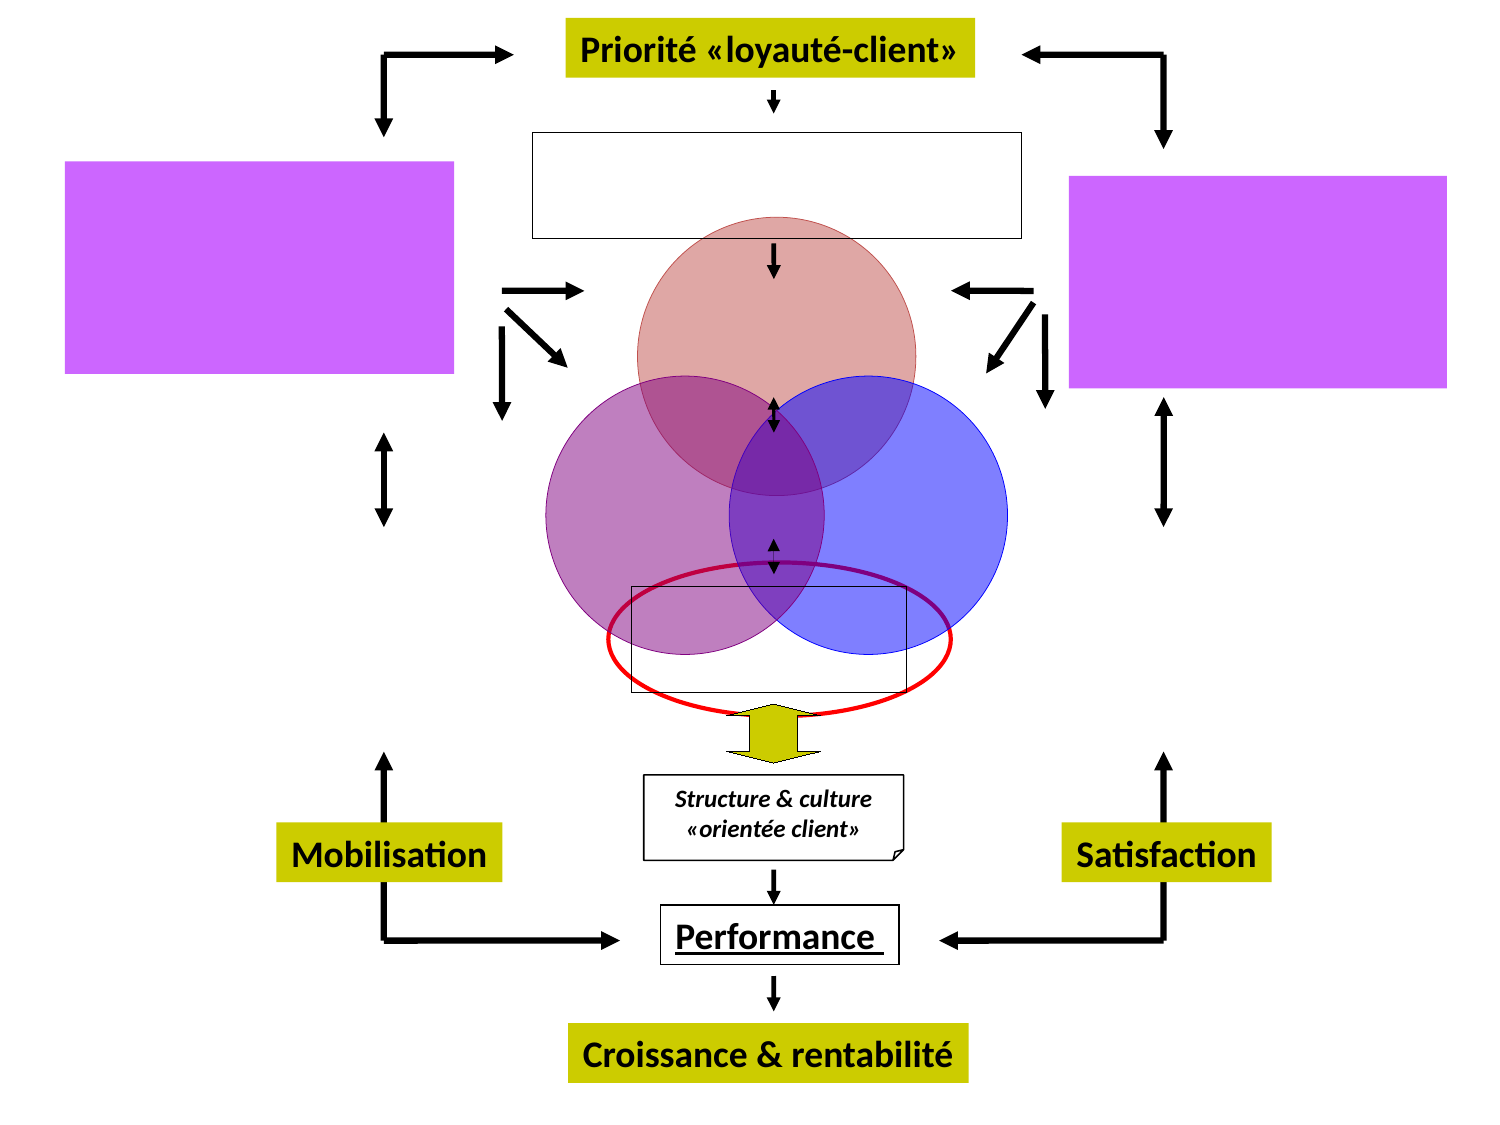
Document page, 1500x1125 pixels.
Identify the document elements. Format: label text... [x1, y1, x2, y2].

text_box Performance [660, 904, 899, 965]
text_box Mobilisation [276, 843, 503, 883]
text_box [767, 976, 780, 1012]
text_box [767, 869, 780, 905]
text_box Structure & culture «orientée client» [643, 843, 904, 861]
text_box [939, 934, 1163, 947]
text_box Croissance & rentabilité [568, 1023, 969, 1083]
text_box Priorité «loyauté-client» [565, 17, 976, 78]
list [52, 89, 1500, 836]
text_box [1021, 48, 1164, 61]
text_box [383, 48, 514, 61]
text_box Satisfaction [1061, 843, 1272, 883]
text_box [384, 934, 621, 947]
